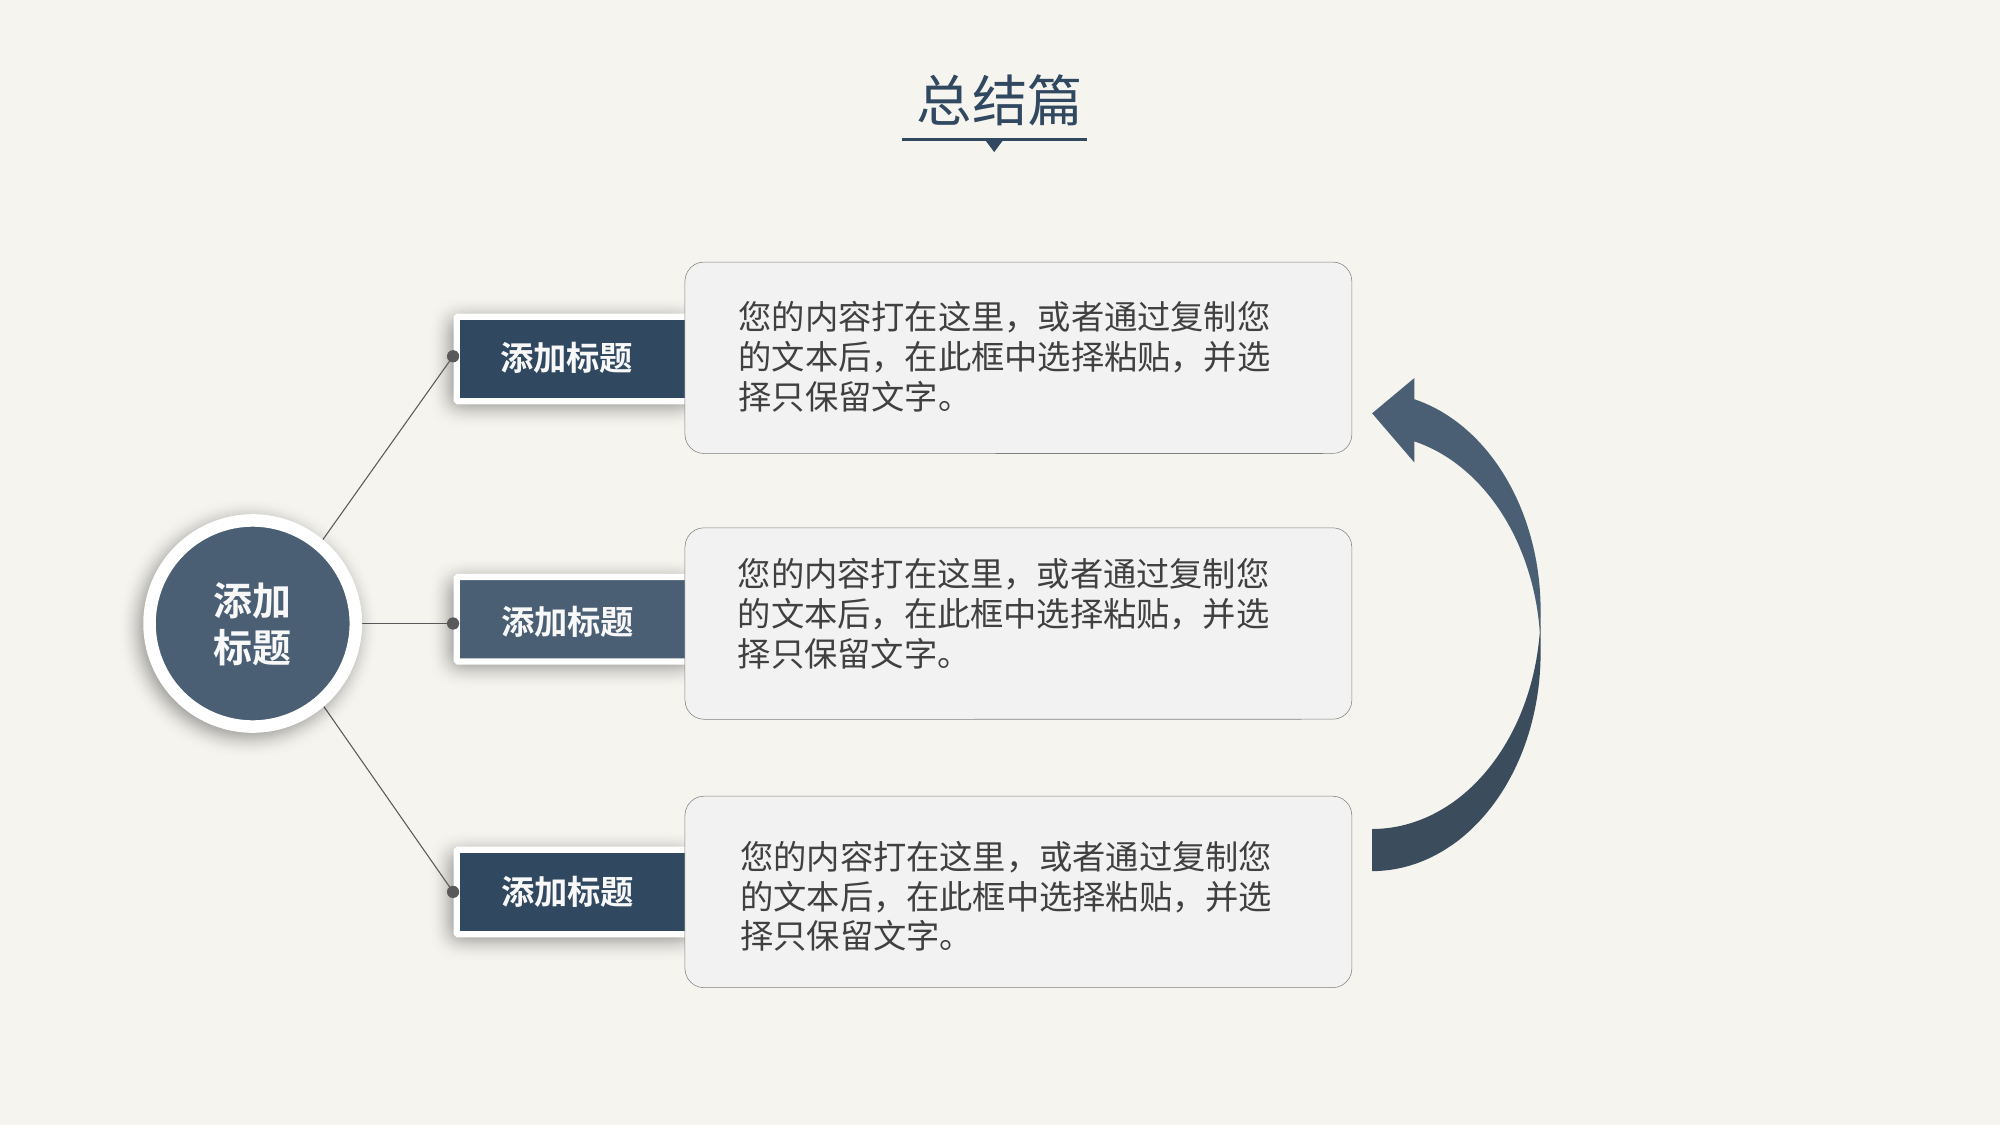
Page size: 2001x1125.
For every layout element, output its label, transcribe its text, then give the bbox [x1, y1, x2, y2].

text_box [327, 711, 460, 899]
text_box 添加标题 [487, 863, 684, 919]
text_box [456, 316, 684, 402]
text_box [1372, 378, 1541, 872]
text_box 添加标题 [487, 593, 684, 649]
text_box 总结篇 [901, 58, 1099, 140]
text_box [684, 262, 1352, 454]
text_box 添加 标题 [149, 520, 356, 727]
text_box 您的内容打在这里，或者通过复制您的文本后，在此框中选择粘贴，并选择只保留文字。 [725, 304, 1307, 408]
text_box 您的内容打在这里，或者通过复制您的文本后，在此框中选择粘贴，并选择只保留文字。 [726, 844, 1309, 948]
text_box [684, 527, 1352, 720]
text_box [323, 350, 460, 539]
text_box 您的内容打在这里，或者通过复制您的文本后，在此框中选择粘贴，并选择只保留文字。 [724, 561, 1306, 665]
text_box [456, 577, 684, 662]
text_box [684, 796, 1352, 988]
text_box 添加标题 [486, 330, 684, 385]
text_box [456, 849, 684, 935]
